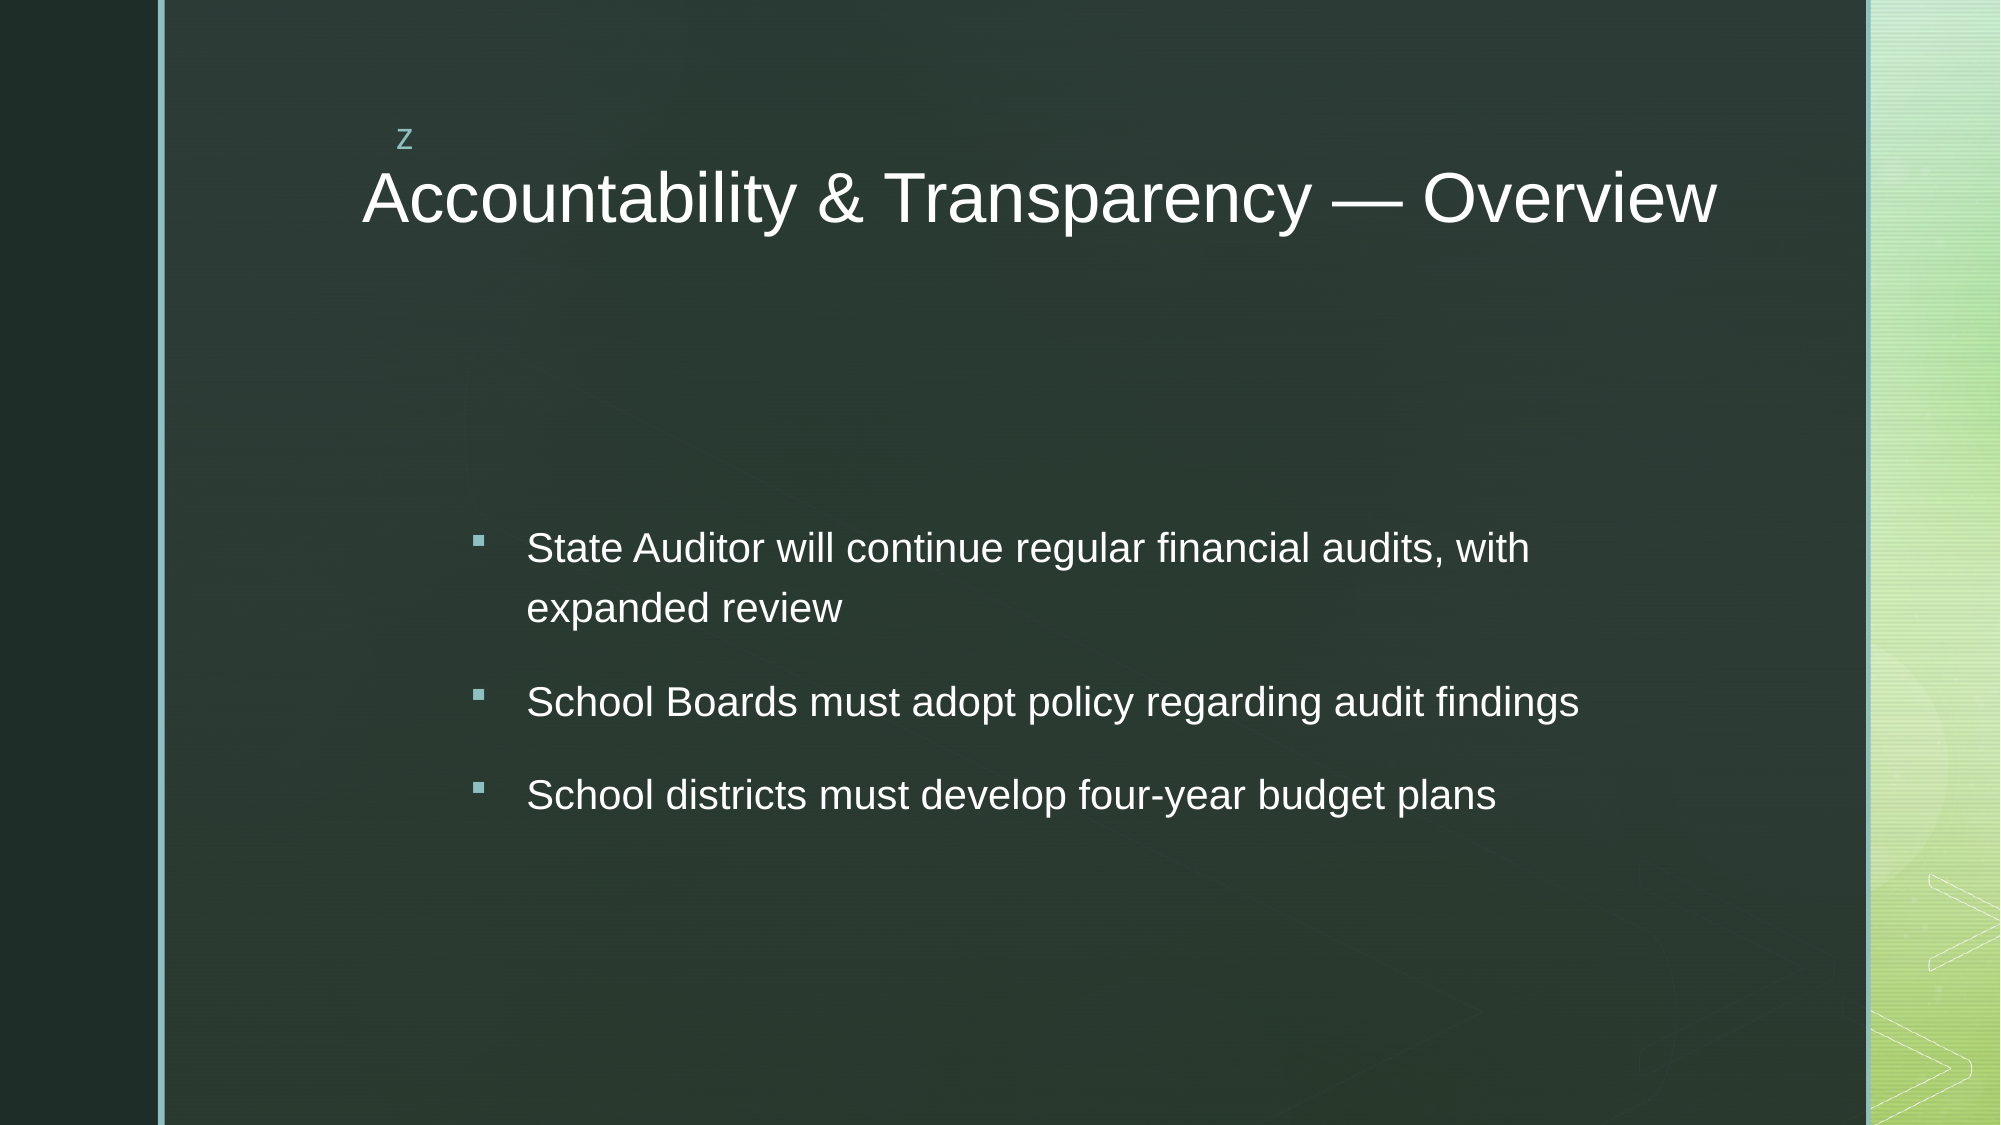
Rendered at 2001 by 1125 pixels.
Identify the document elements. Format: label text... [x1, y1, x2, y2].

title Accountability & Transparency — Overview [337, 154, 1734, 310]
picture [1871, 0, 2001, 1125]
list State Auditor will continue regular financial audits, with expanded review School Boards must adopt policy regarding audit findings School districts must develop four-year budget plans [454, 336, 1734, 993]
